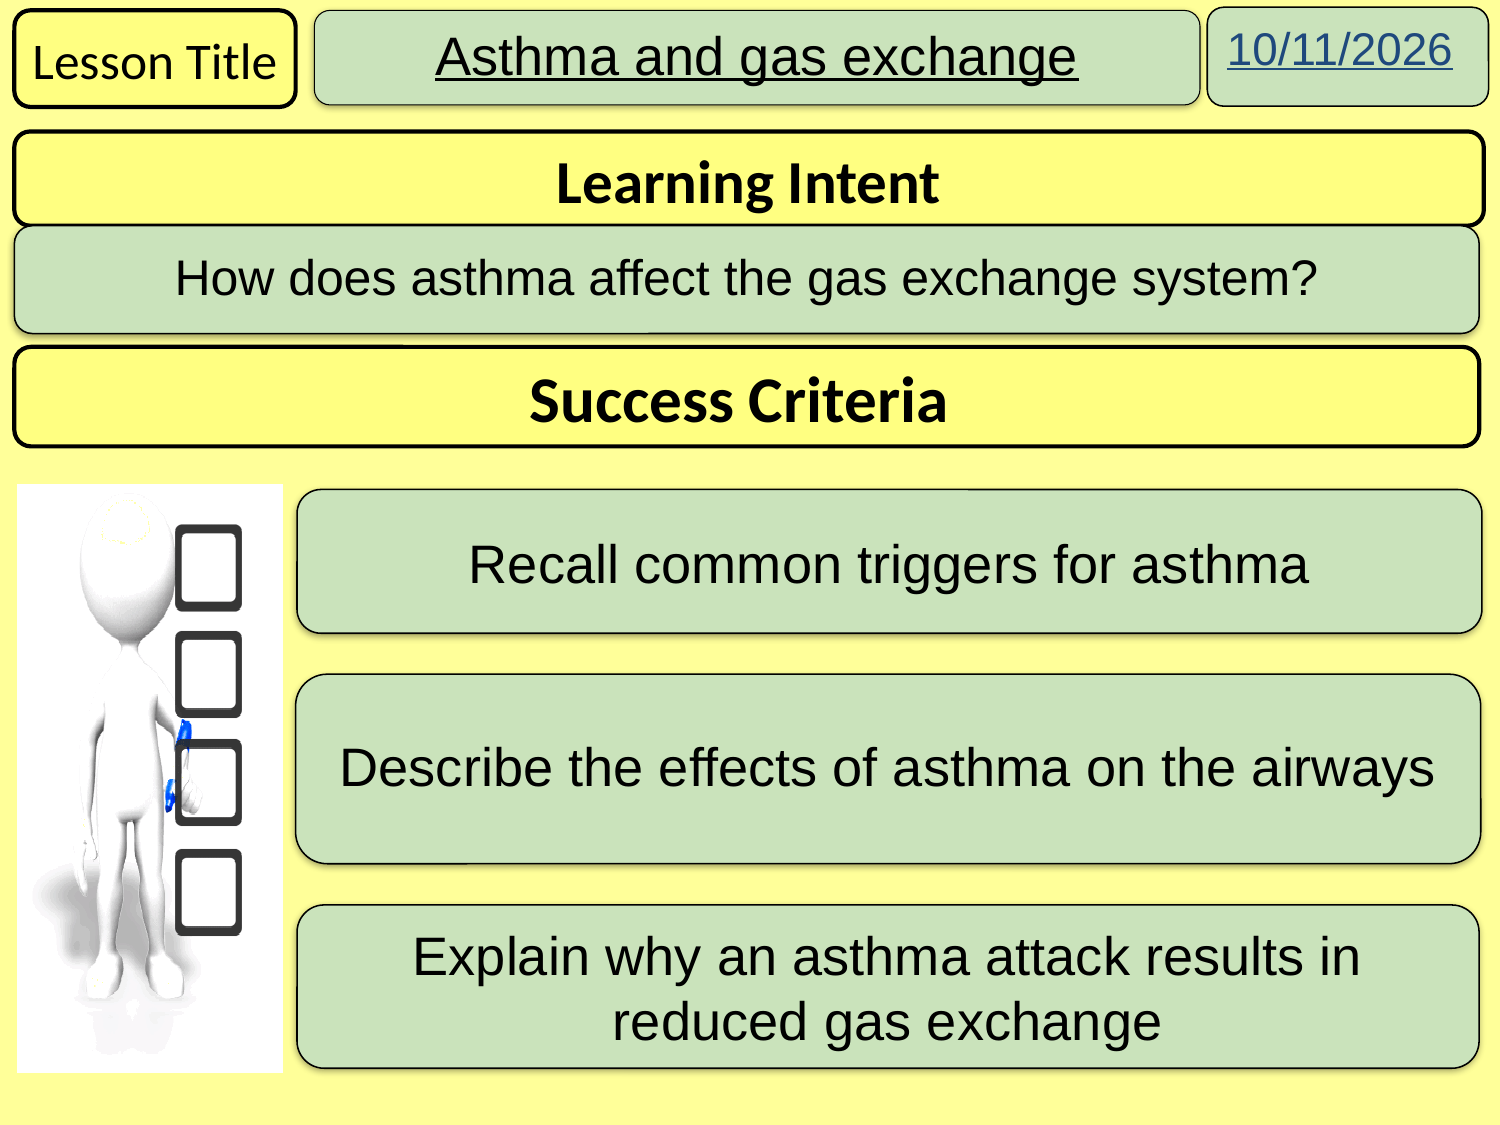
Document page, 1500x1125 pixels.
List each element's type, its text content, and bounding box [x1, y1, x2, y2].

text_box Learning Intent [14, 131, 1484, 226]
text_box Asthma and gas exchange [313, 9, 1201, 106]
text_box 19/10/2020 [1207, 7, 1489, 107]
text_box [28, 378, 180, 478]
text_box Recall common triggers for asthma [296, 488, 1483, 635]
text_box [19, 0, 57, 14]
text_box Lesson Title [14, 10, 296, 107]
text_box Explain why an asthma attack results in reduced gas exchange [296, 904, 1480, 1070]
text_box Describe the effects of asthma on the airways [294, 673, 1482, 865]
text_box [37, 1, 76, 10]
text_box Success Criteria [14, 346, 1480, 447]
text_box How does asthma affect the gas exchange system? [13, 224, 1480, 335]
picture [17, 484, 283, 1073]
